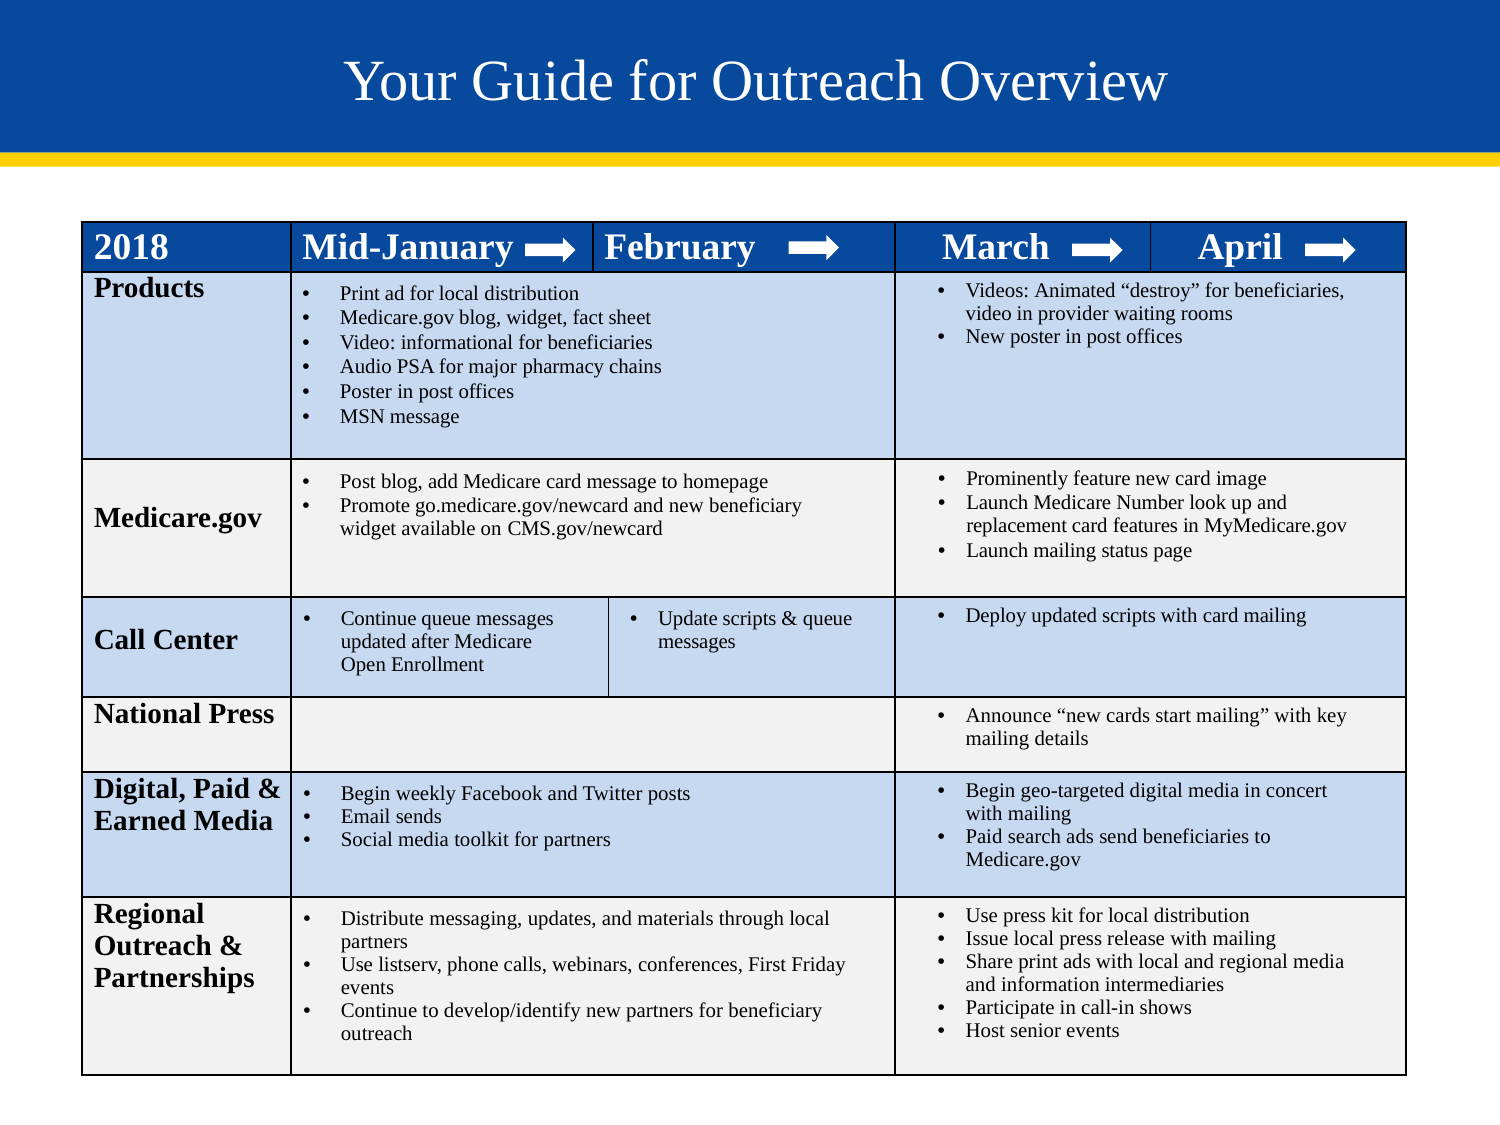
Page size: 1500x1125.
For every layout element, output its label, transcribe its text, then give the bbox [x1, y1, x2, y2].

text_box [1303, 235, 1358, 265]
table_cell Begin geo-targeted digital media in concert with mailing Paid search ads send beneficiaries to Medicare.gov [896, 773, 1405, 896]
table_cell Call Center [83, 598, 290, 696]
table_cell [292, 698, 894, 771]
table_header March [896, 223, 1150, 271]
table_cell Print ad for local distribution Medicare.gov blog, widget, fact sheet Video: informational for beneficiaries Audio PSA for major pharmacy chains Poster in post offices MSN message [292, 273, 894, 458]
table_cell National Press [83, 698, 290, 771]
title Your Guide for Outreach Overview [300, 42, 1213, 184]
table_header Mid-January [292, 223, 592, 271]
table_cell Post blog, add Medicare card message to homepage Promote go.medicare.gov/newcard and new beneficiary widget available on CMS.gov/newcard [292, 460, 894, 596]
table_cell Use press kit for local distribution Issue local press release with mailing Share print ads with local and regional media and information intermediaries Participate in call-in shows Host senior events [896, 898, 1405, 1074]
table_cell Videos: Animated “destroy” for beneficiaries, video in provider waiting rooms New poster in post offices [896, 273, 1405, 458]
table_cell Distribute messaging, updates, and materials through local partners Use listserv, phone calls, webinars, conferences, First Friday events Continue to develop/identify new partners for beneficiary outreach [292, 898, 894, 1074]
text_box [1069, 235, 1125, 265]
table_cell Begin weekly Facebook and Twitter posts Email sends Social media toolkit for partners [292, 773, 894, 896]
table_cell Regional Outreach & Partnerships [83, 898, 290, 1074]
table_cell Announce “new cards start mailing” with key mailing details [896, 698, 1405, 771]
table_cell Deploy updated scripts with card mailing [896, 598, 1405, 696]
text_box [522, 235, 578, 265]
table_cell Continue queue messages updated after Medicare Open Enrollment [292, 598, 608, 696]
table_cell Products [83, 273, 290, 458]
table_header April [1151, 223, 1405, 271]
table_cell Medicare.gov [83, 460, 290, 596]
table_header 2018 [83, 223, 290, 271]
table_cell Prominently feature new card image Launch Medicare Number look up and replacement card features in MyMedicare.gov Launch mailing status page [896, 460, 1405, 596]
table_cell Update scripts & queue messages [609, 598, 894, 696]
text_box [786, 233, 842, 263]
table_cell Digital, Paid & Earned Media [83, 773, 290, 896]
table_header February [594, 223, 894, 271]
